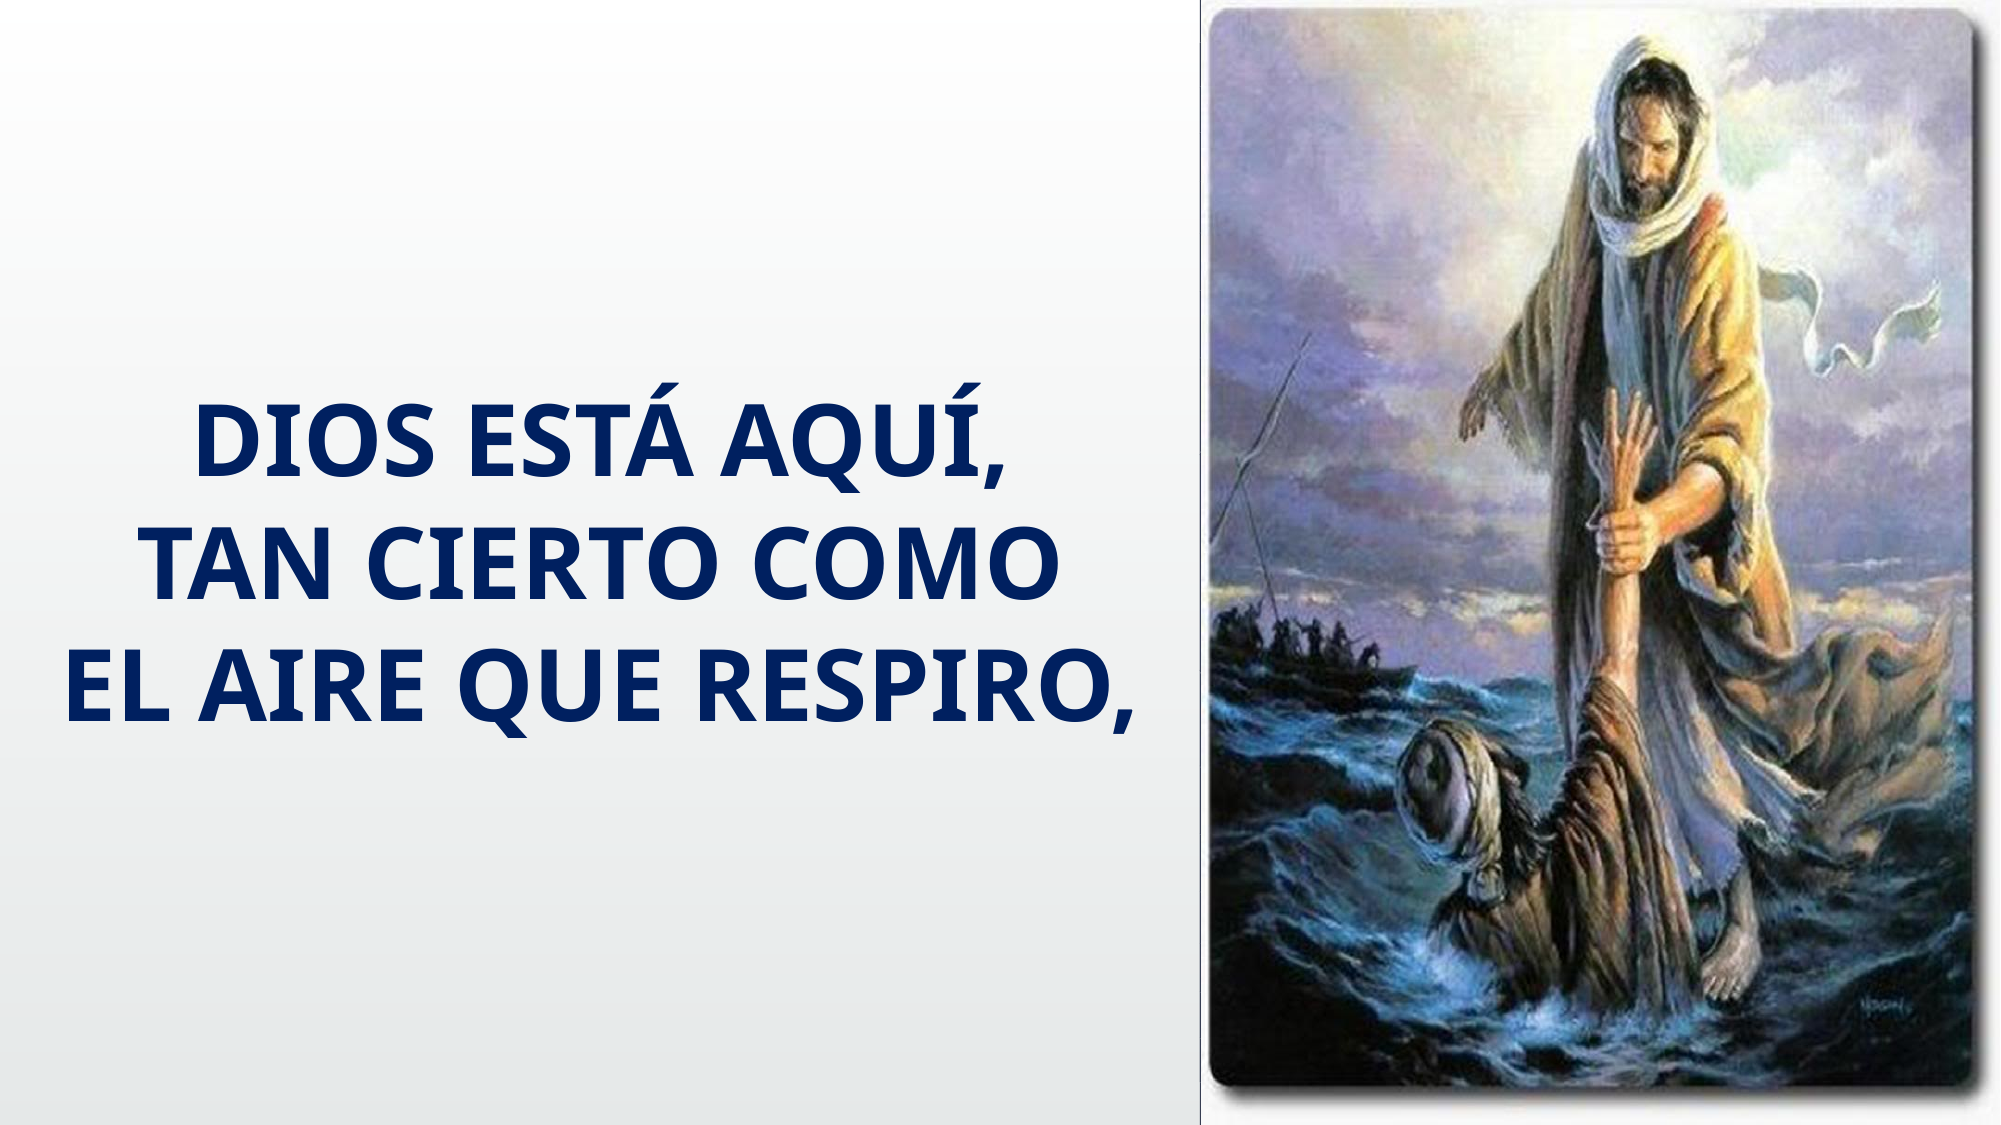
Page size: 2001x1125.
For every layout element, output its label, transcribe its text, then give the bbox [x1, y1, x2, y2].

picture [1200, 0, 2000, 1125]
title DIOS ESTÁ AQUÍ, TAN CIERTO COMO EL AIRE QUE RESPIRO, [0, 0, 1200, 1125]
